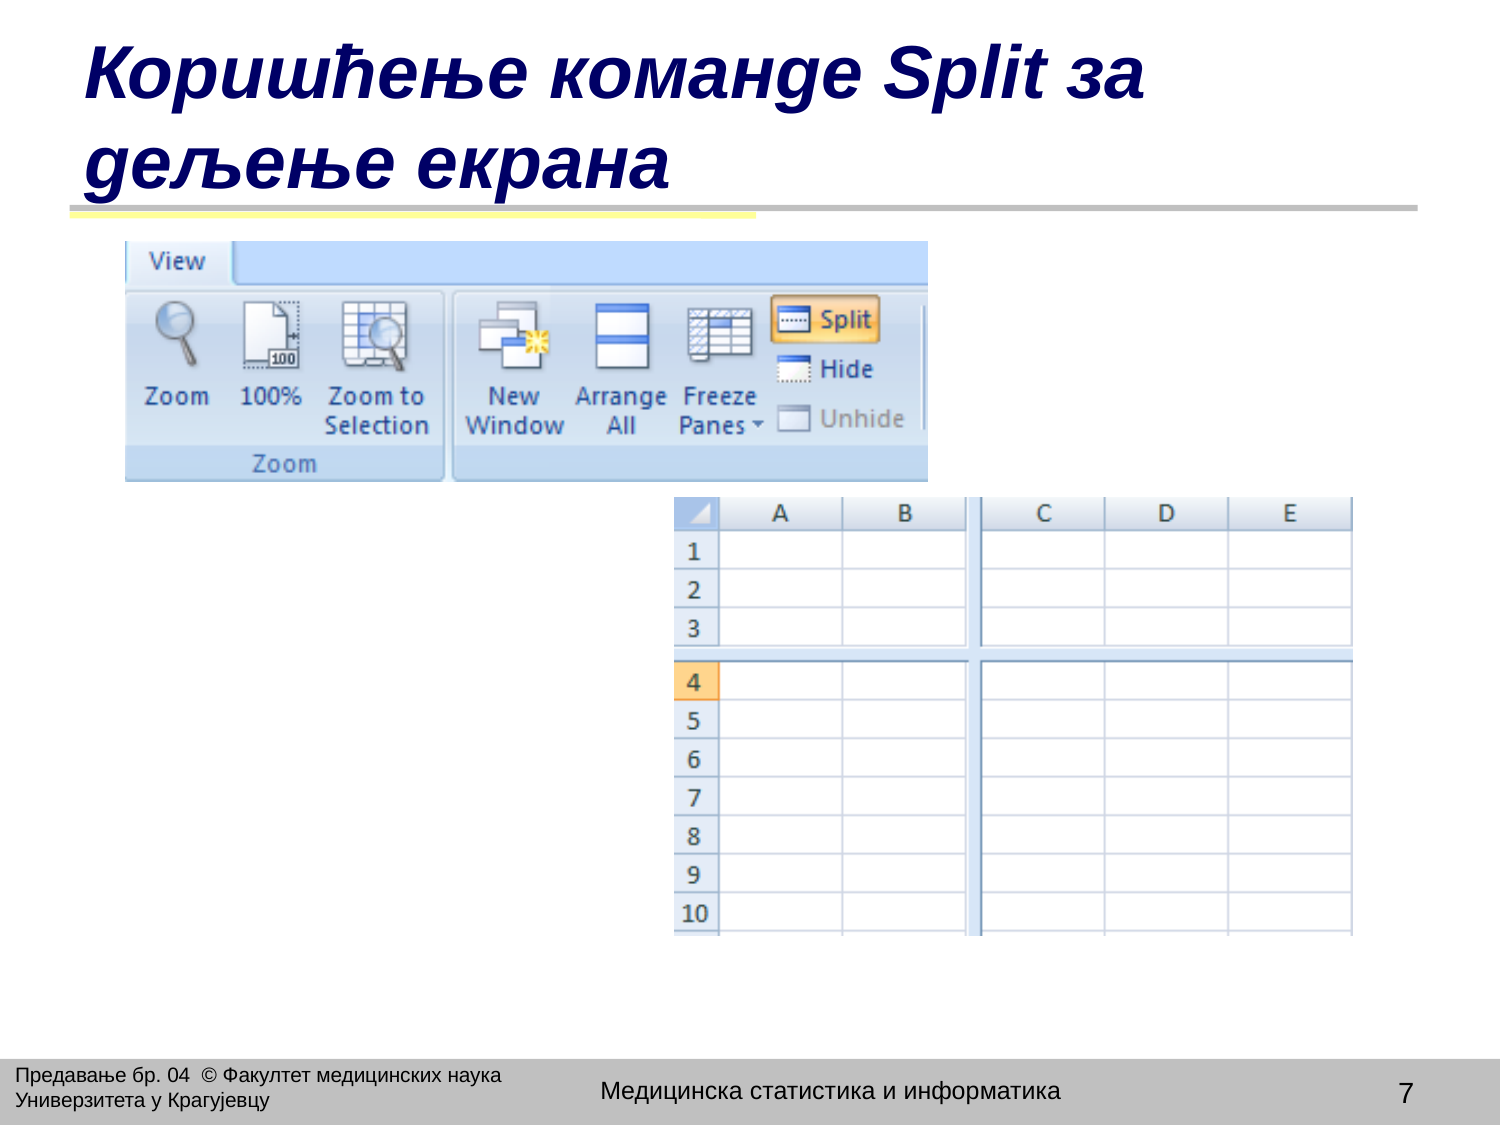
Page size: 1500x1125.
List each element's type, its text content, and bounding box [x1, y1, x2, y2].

footer Медицинска статистика и информатика [512, 1066, 1151, 1125]
title Коришћење команде Split за дељење екрана [69, 19, 1426, 208]
picture [124, 241, 928, 482]
slide_number 7 [1166, 1066, 1430, 1125]
slide_number Предавање бр. 04 © Факултет медицинских наука Универзитета у Крагујевцу [0, 1053, 619, 1108]
picture [674, 496, 1353, 937]
